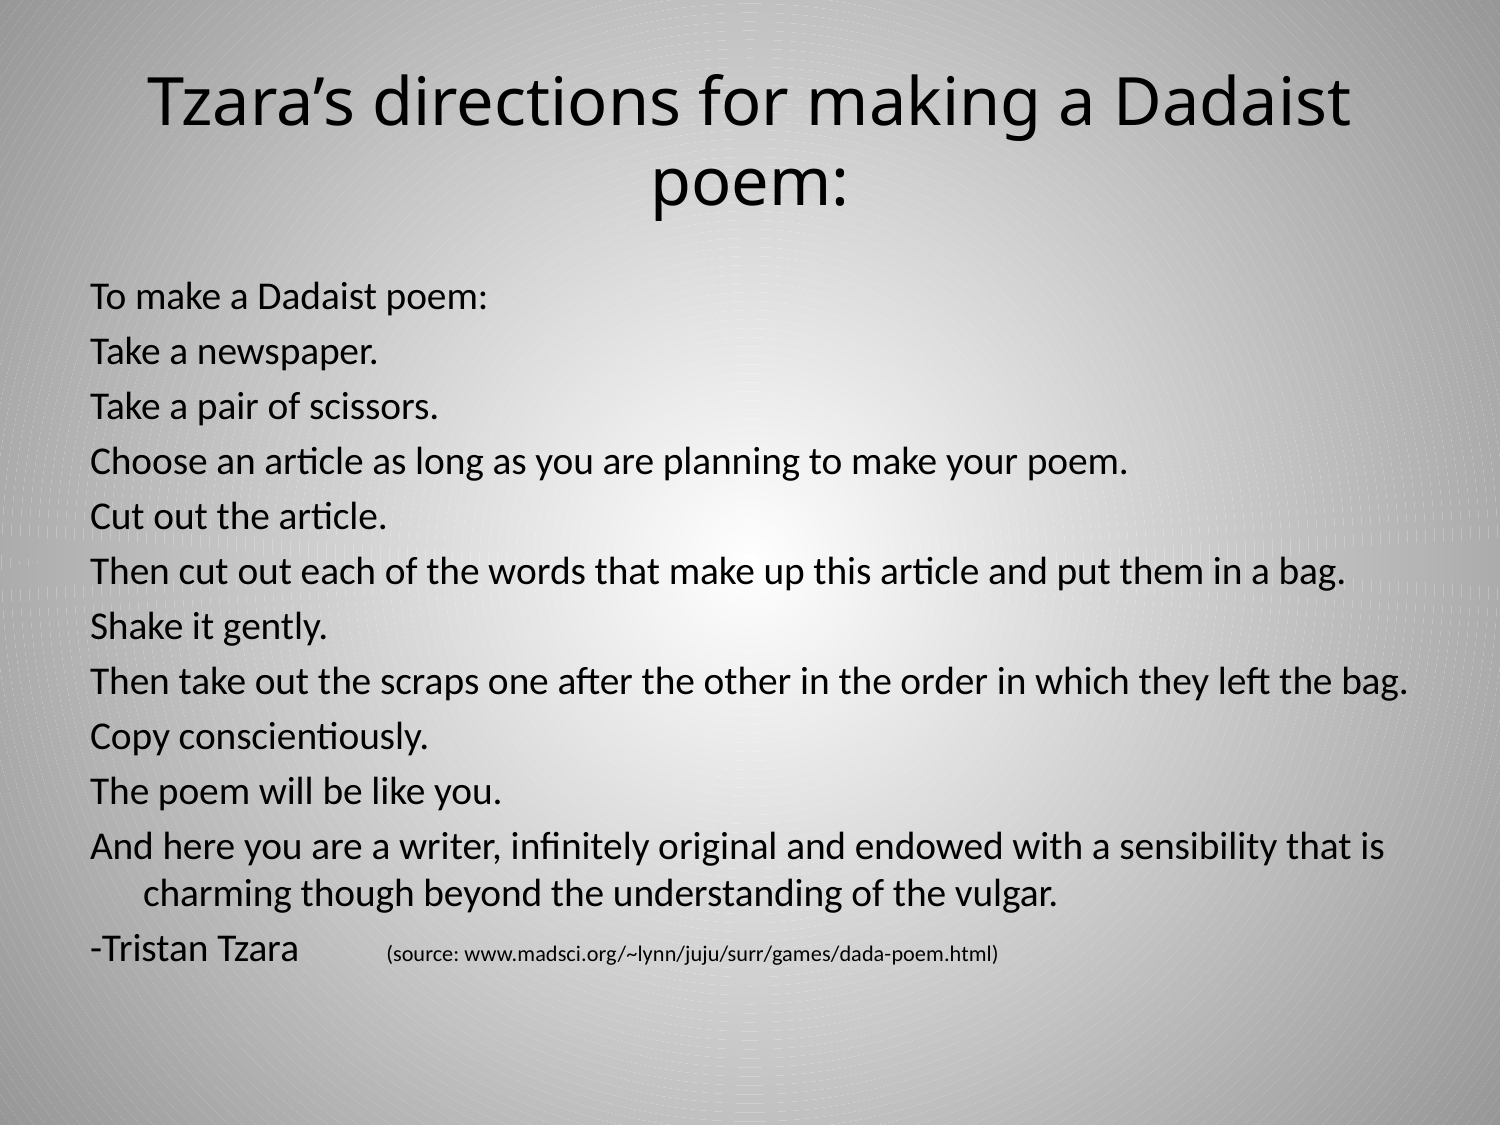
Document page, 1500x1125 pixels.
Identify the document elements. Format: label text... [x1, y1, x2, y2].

list To make a Dadaist poem: Take a newspaper. Take a pair of scissors. Choose an article as long as you are planning to make your poem. Cut out the article. Then cut out each of the words that make up this article and put them in a bag. Shake it gently. Then take out the scraps one after the other in the order in which they left the bag. Copy conscientiously. The poem will be like you. And here you are a writer, infinitely original and endowed with a sensibility that is charming though beyond the understanding of the vulgar. -Tristan Tzara (source: www.madsci.org/~lynn/juju/surr/games/dada-poem.html) [75, 262, 1425, 1005]
title Tzara’s directions for making a Dadaist poem: [75, 45, 1425, 233]
